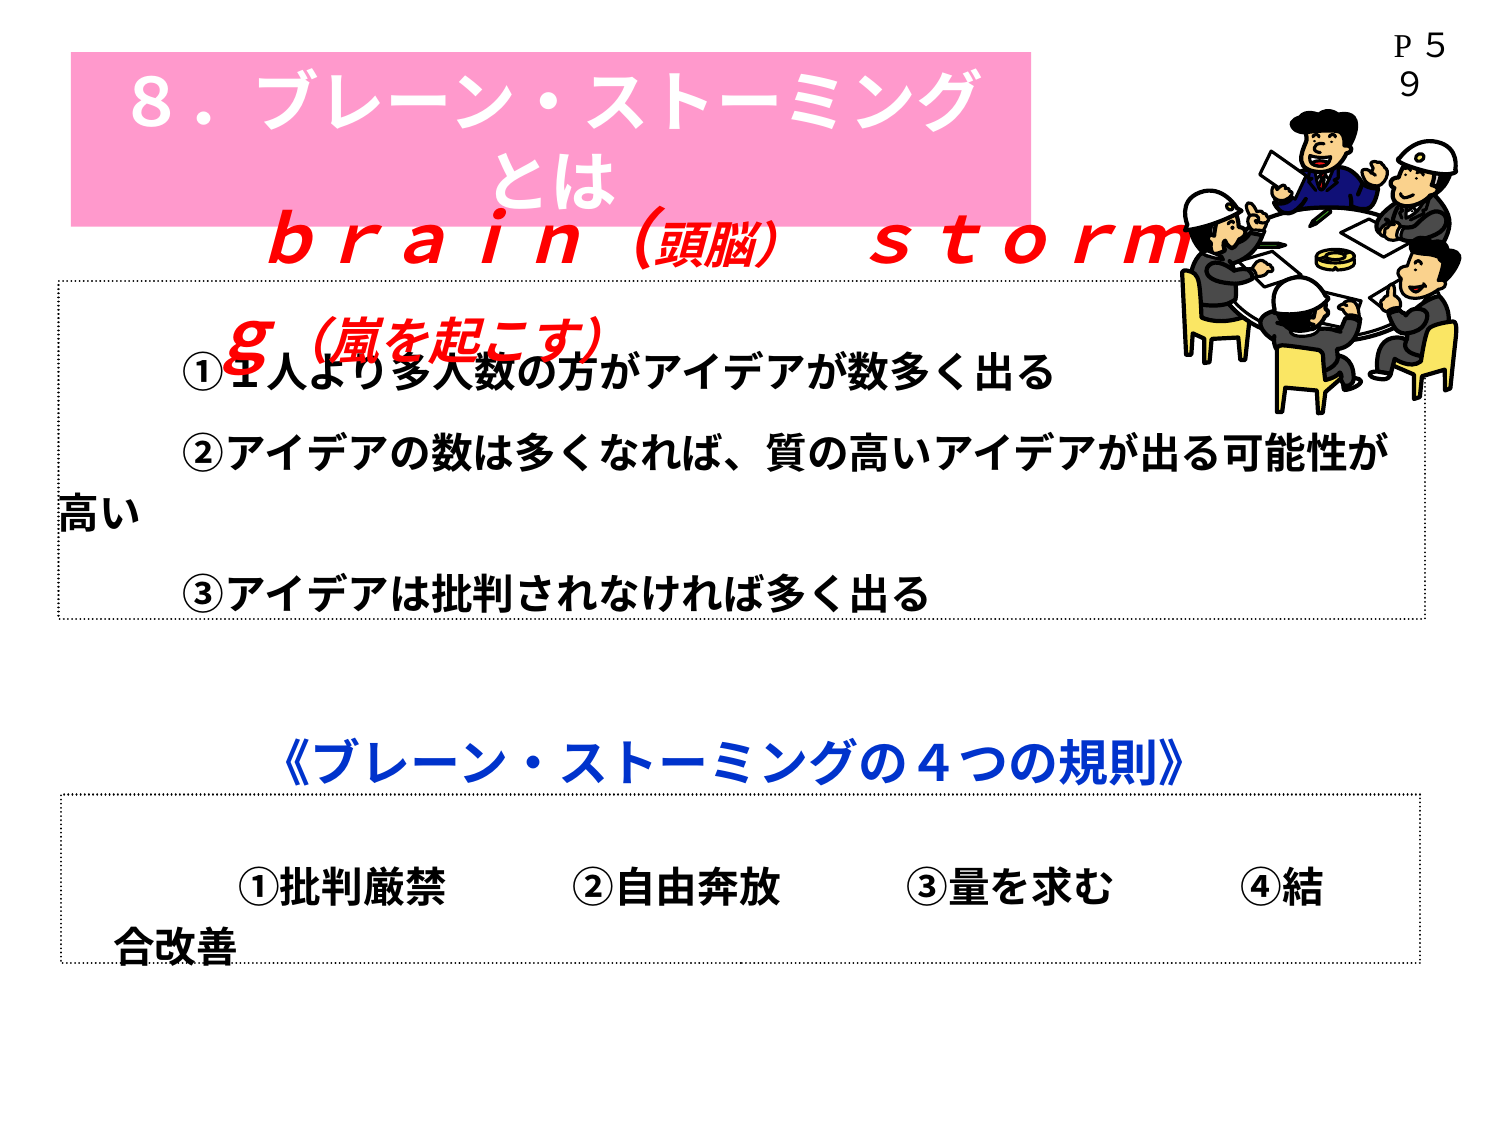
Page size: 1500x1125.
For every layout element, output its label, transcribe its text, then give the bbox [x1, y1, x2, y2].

text_box ８．ブレーン・ストーミングとは [70, 52, 1032, 227]
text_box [60, 712, 1421, 964]
text_box ｂｒａｉｎ（頭脳） ｓｔｏｒｍｉｎｇ（嵐を起こす） [196, 173, 1169, 279]
picture [1174, 104, 1465, 416]
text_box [42, 281, 1426, 642]
text_box P５９ [1378, 16, 1500, 111]
